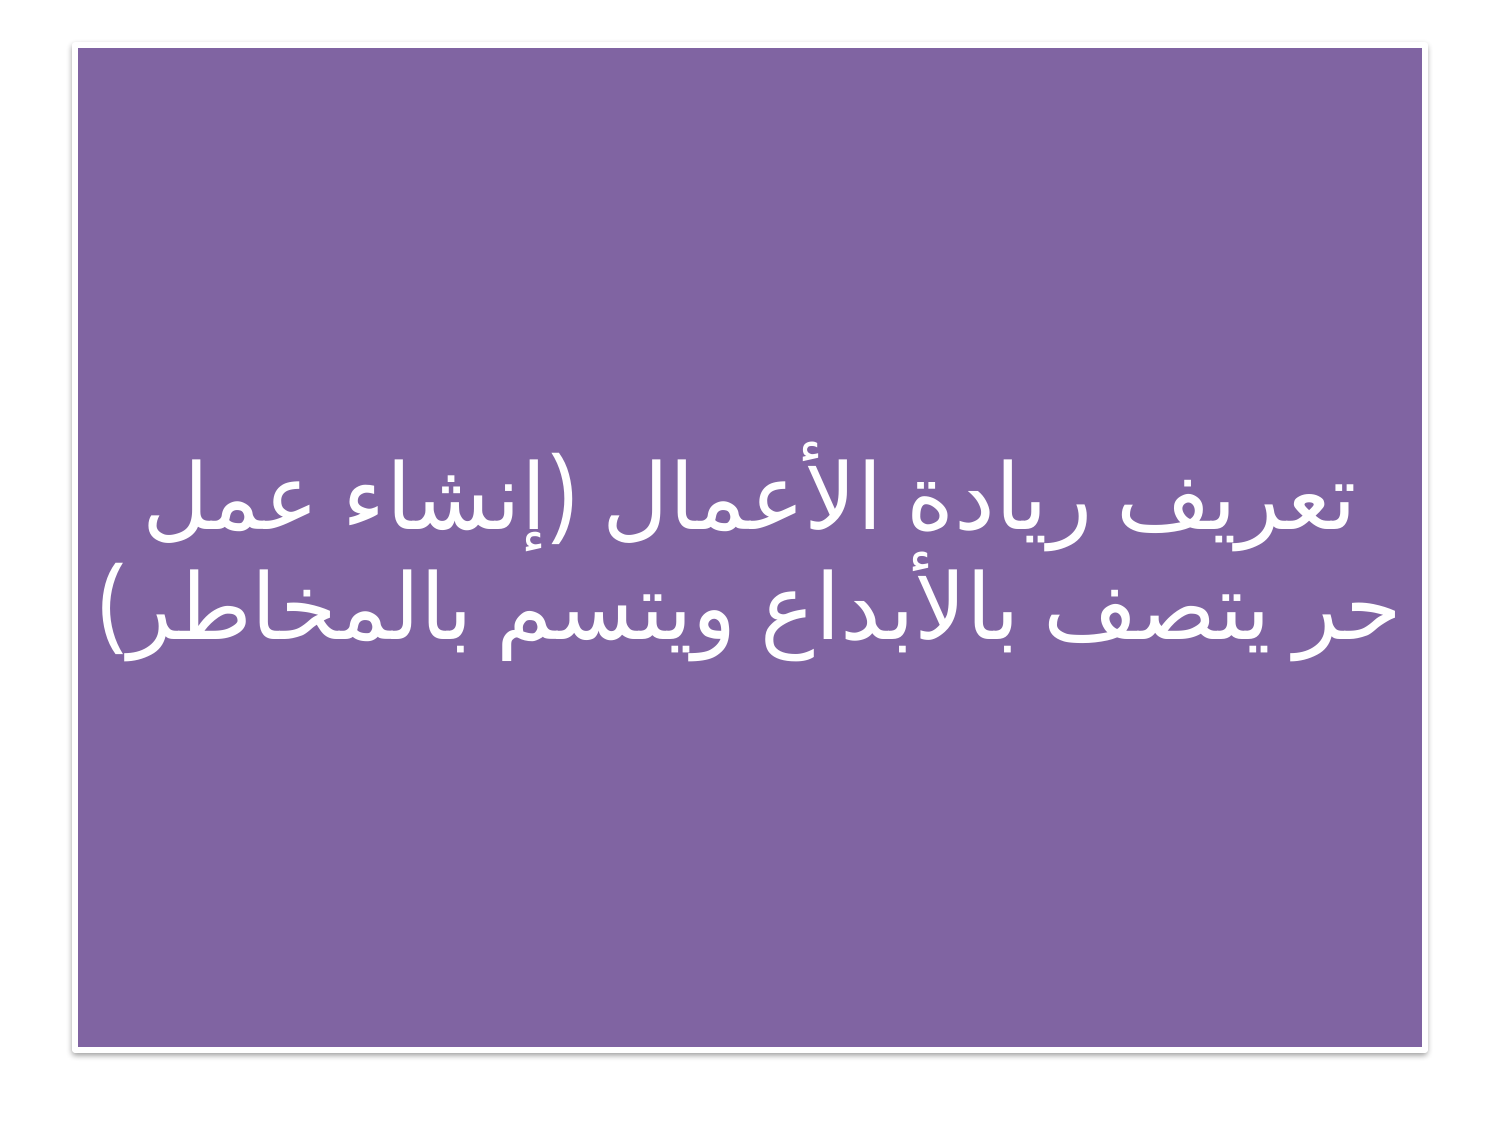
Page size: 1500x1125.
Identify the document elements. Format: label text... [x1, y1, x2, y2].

title تعريف ريادة الأعمال (إنشاء عمل حر يتصف بالأبداع ويتسم بالمخاطر) [72, 42, 1428, 1053]
